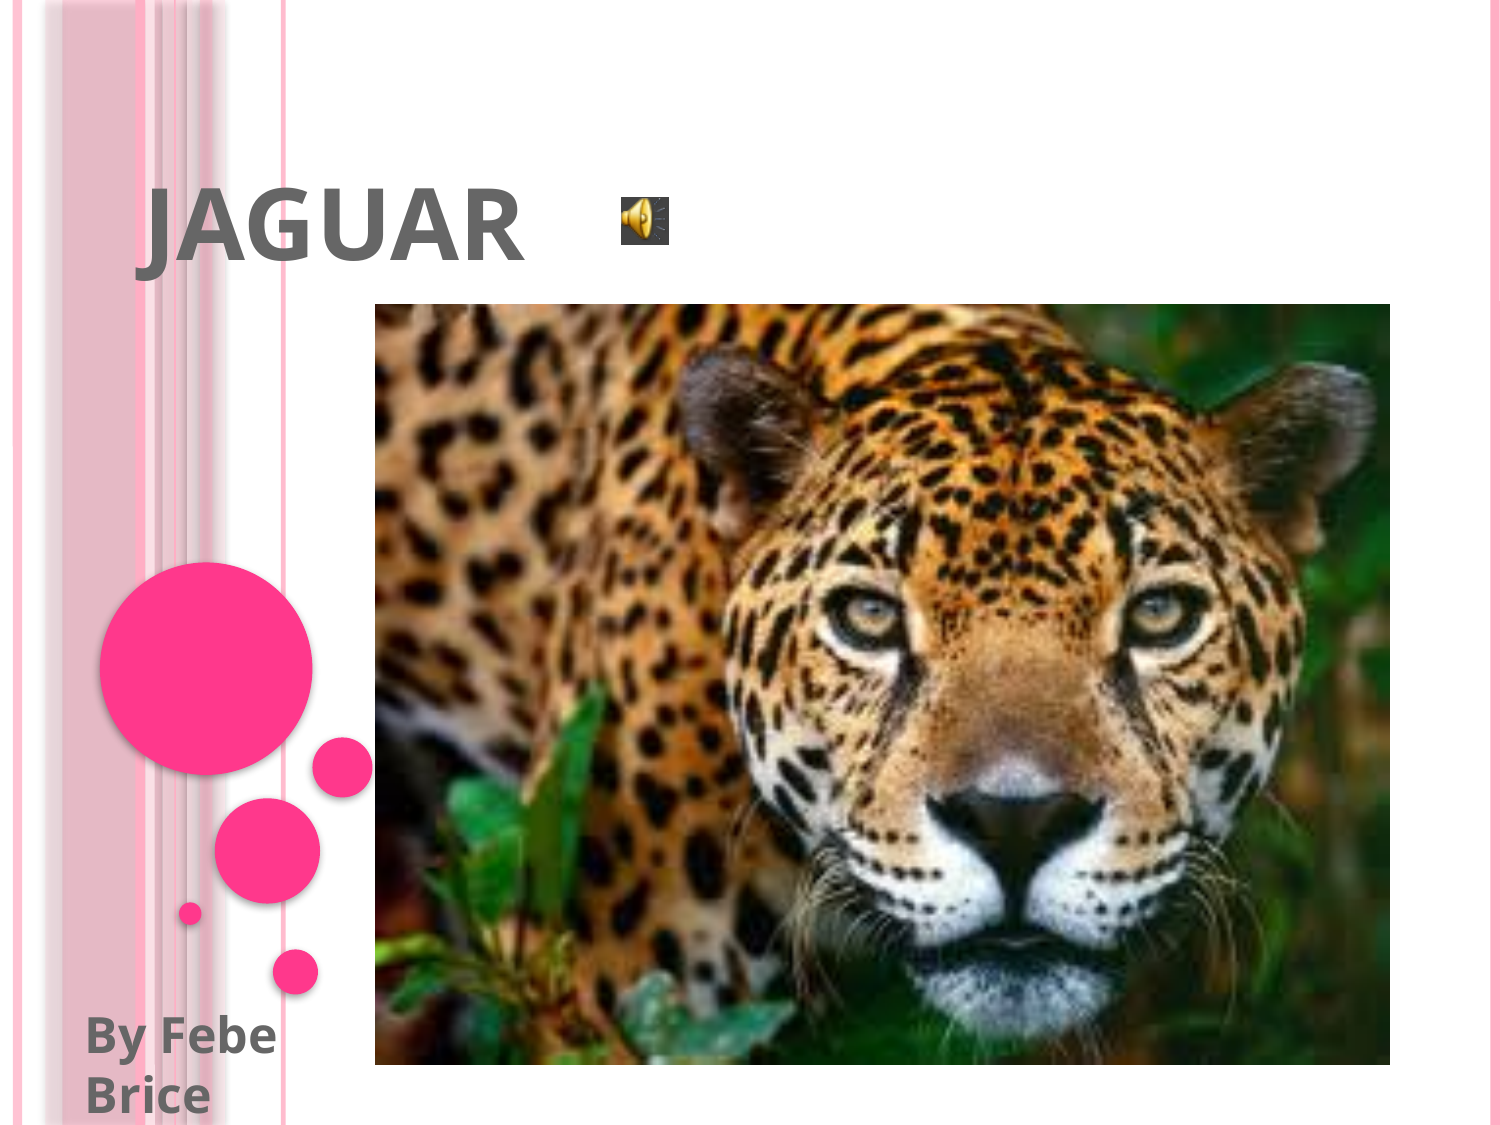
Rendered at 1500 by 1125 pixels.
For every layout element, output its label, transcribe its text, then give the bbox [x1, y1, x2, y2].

subtitle By Febe Brice [70, 996, 368, 1066]
title Jaguar [128, 46, 1404, 288]
picture [619, 195, 671, 247]
picture [374, 304, 1391, 1066]
